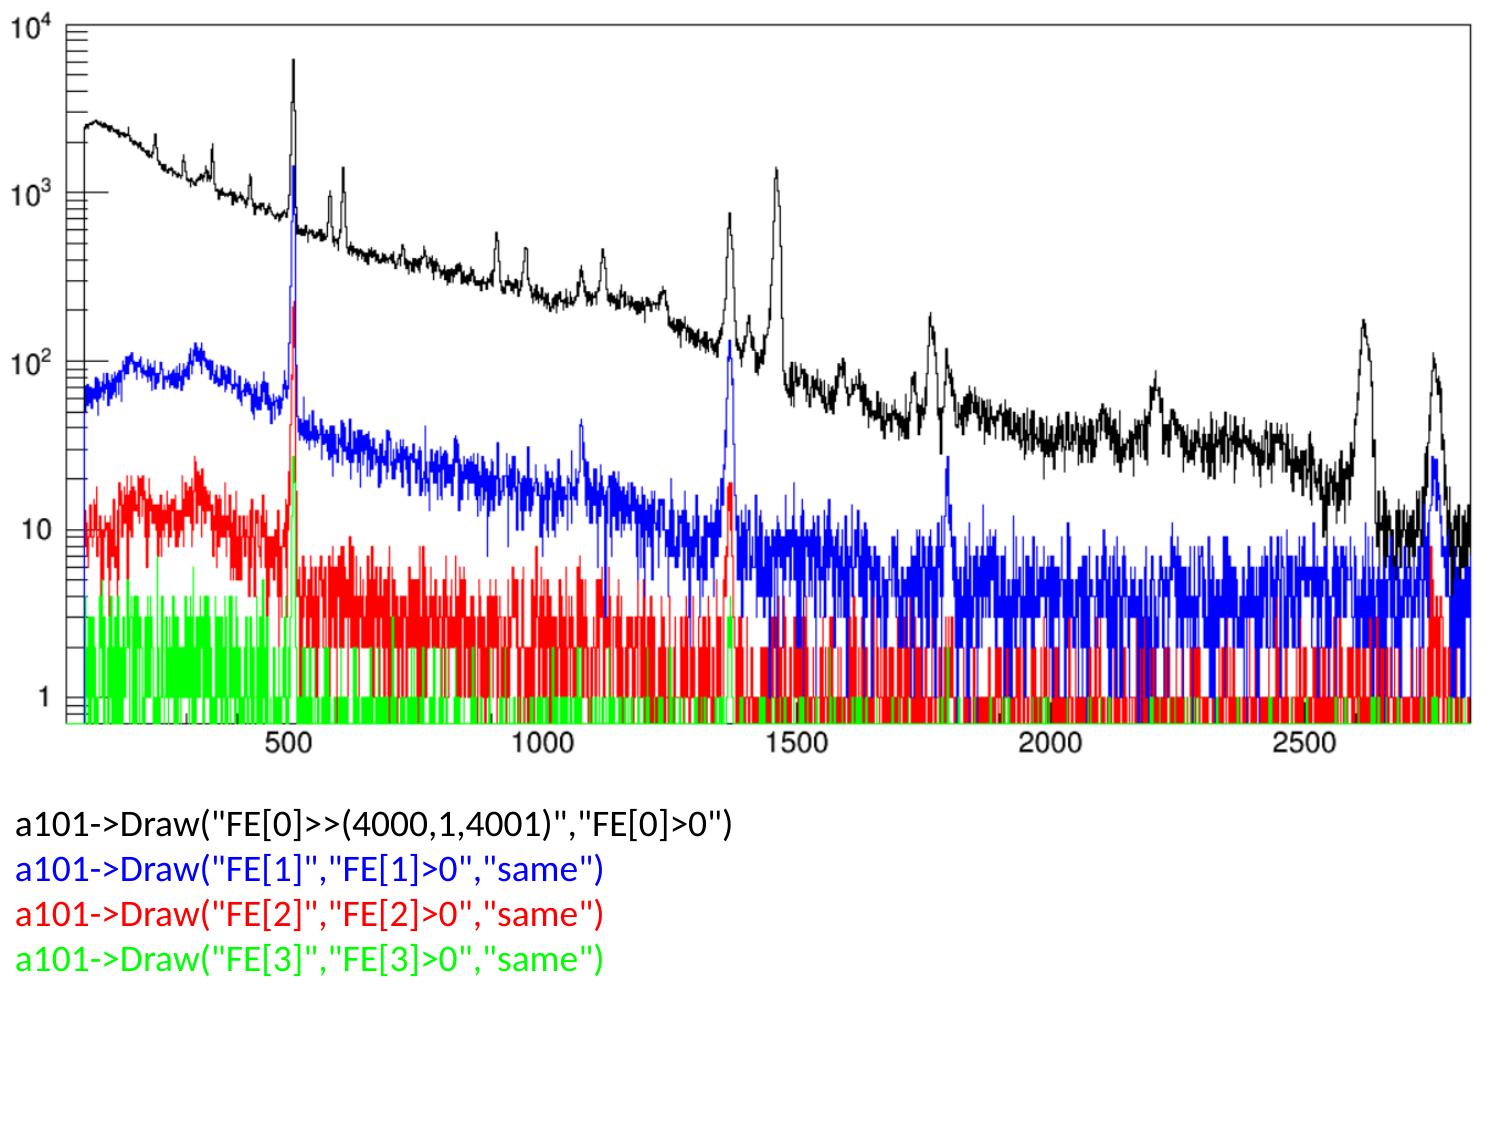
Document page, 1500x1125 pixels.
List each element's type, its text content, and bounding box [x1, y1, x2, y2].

text_box a101->Draw("FE[0]>>(4000,1,4001)","FE[0]>0") a101->Draw("FE[1]","FE[1]>0","same") a101->Draw("FE[2]","FE[2]>0","same") a101->Draw("FE[3]","FE[3]>0","same") [0, 791, 1500, 987]
picture [0, 0, 1500, 776]
